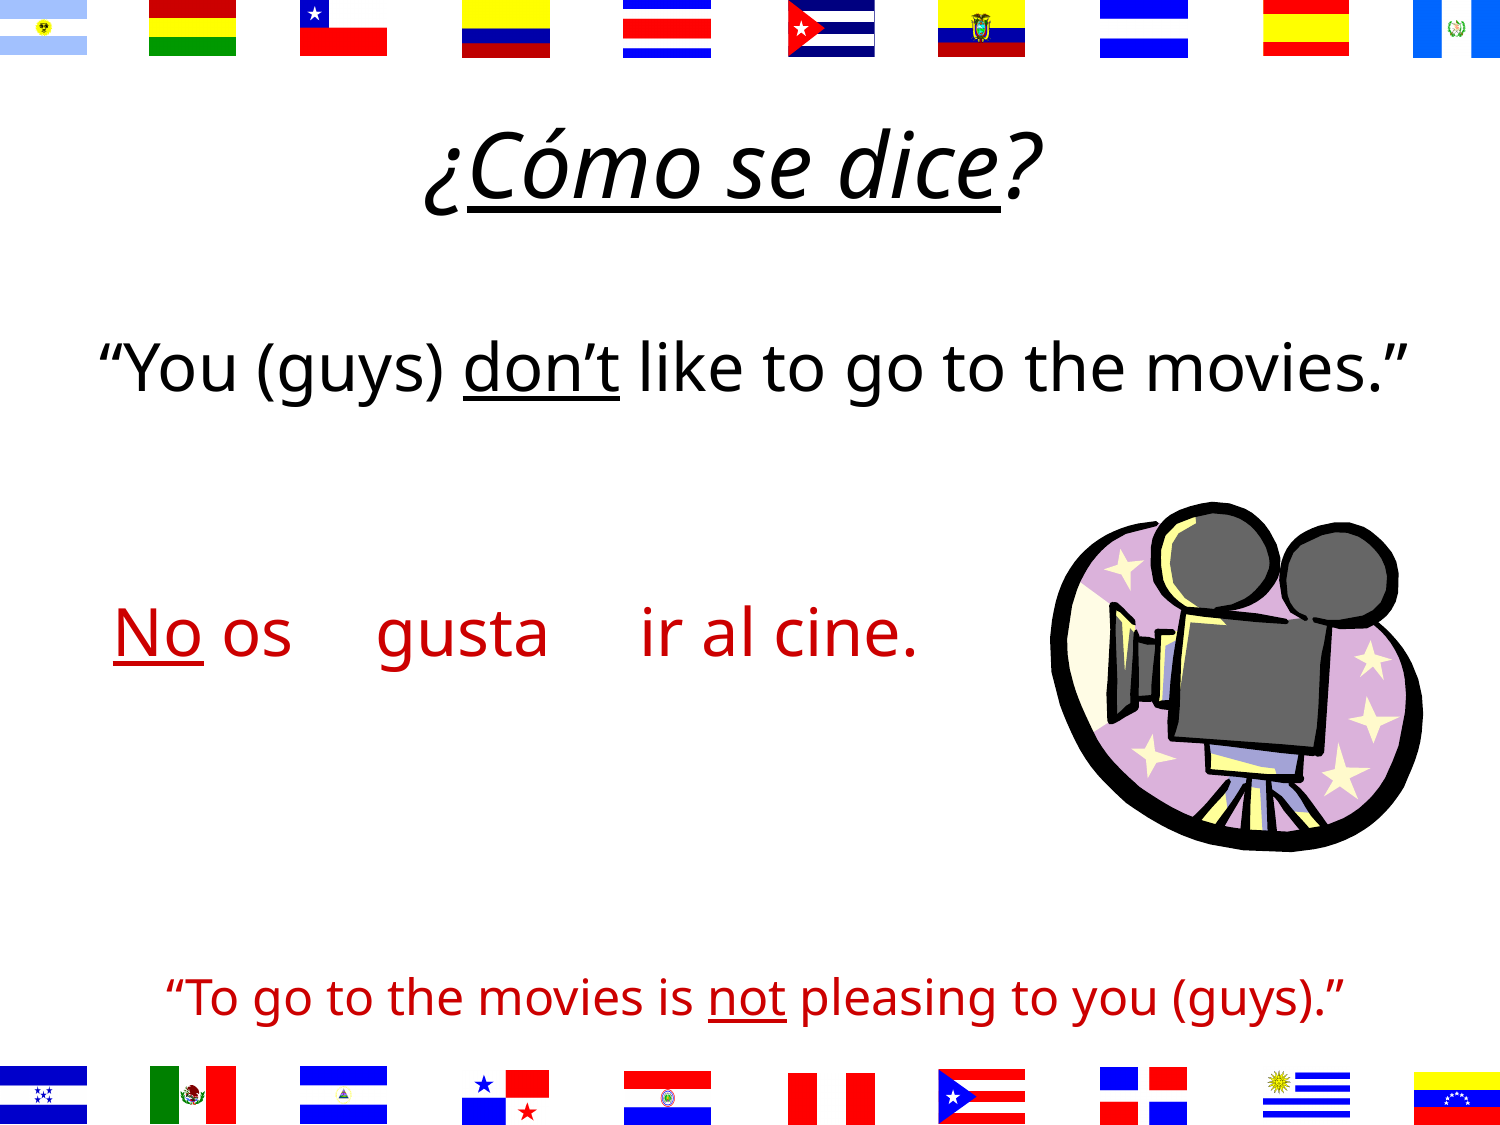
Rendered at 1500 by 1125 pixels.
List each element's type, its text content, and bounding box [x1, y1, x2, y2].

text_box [0, 0, 1500, 58]
text_box “You (guys) don’t like to go to the movies.” [84, 317, 1425, 413]
text_box ¿Cómo se dice? [412, 99, 1088, 225]
text_box No os [97, 581, 309, 677]
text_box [0, 1065, 1500, 1125]
text_box “To go to the movies is not pleasing to you (guys).” [152, 958, 1361, 1033]
picture [1049, 499, 1427, 856]
text_box ir al cine. [624, 581, 935, 677]
text_box gusta [360, 581, 566, 677]
